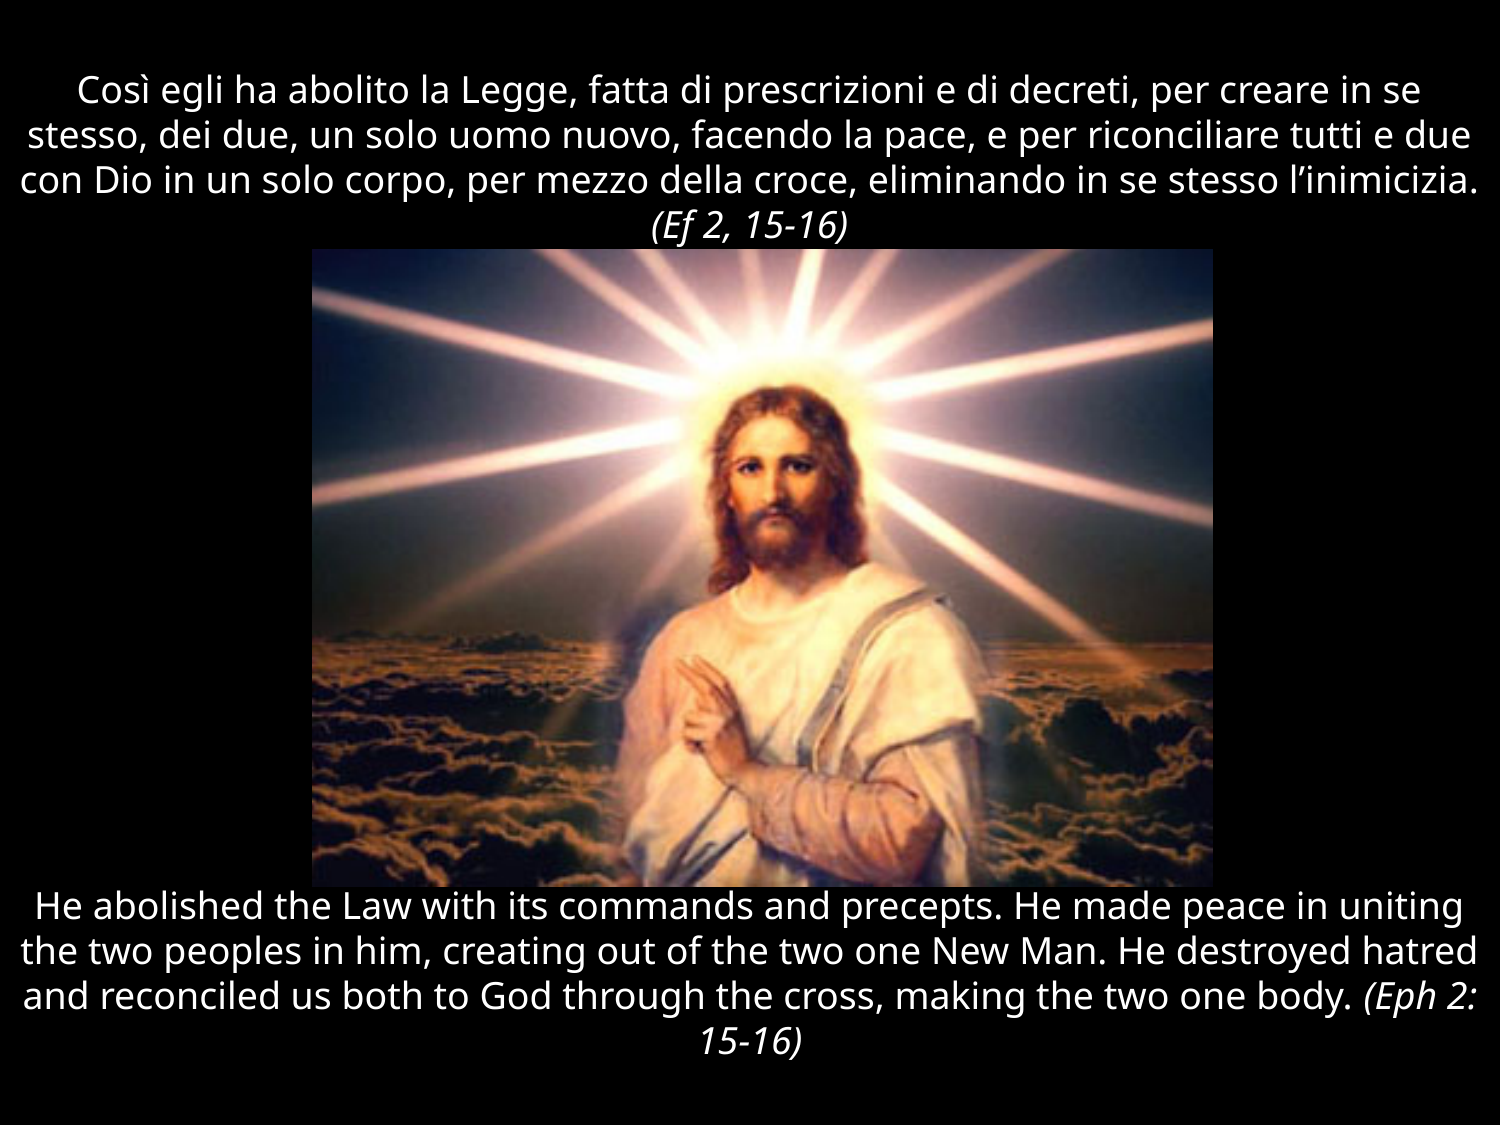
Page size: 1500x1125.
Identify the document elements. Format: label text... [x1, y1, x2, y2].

title Così egli ha abolito la Legge, fatta di prescrizioni e di decreti, per creare in se stesso, dei due, un solo uomo nuovo, facendo la pace, e per riconciliare tutti e due con Dio in un solo corpo, per mezzo della croce, eliminando in se stesso l’inimicizia. (Ef 2, 15-16) [0, 62, 1500, 250]
text_box He abolished the Law with its commands and precepts. He made peace in uniting the two peoples in him, creating out of the two one New Man. He destroyed hatred and reconciled us both to God through the cross, making the two one body. (Eph 2: 15-16) [0, 874, 1500, 1070]
picture [312, 249, 1213, 887]
